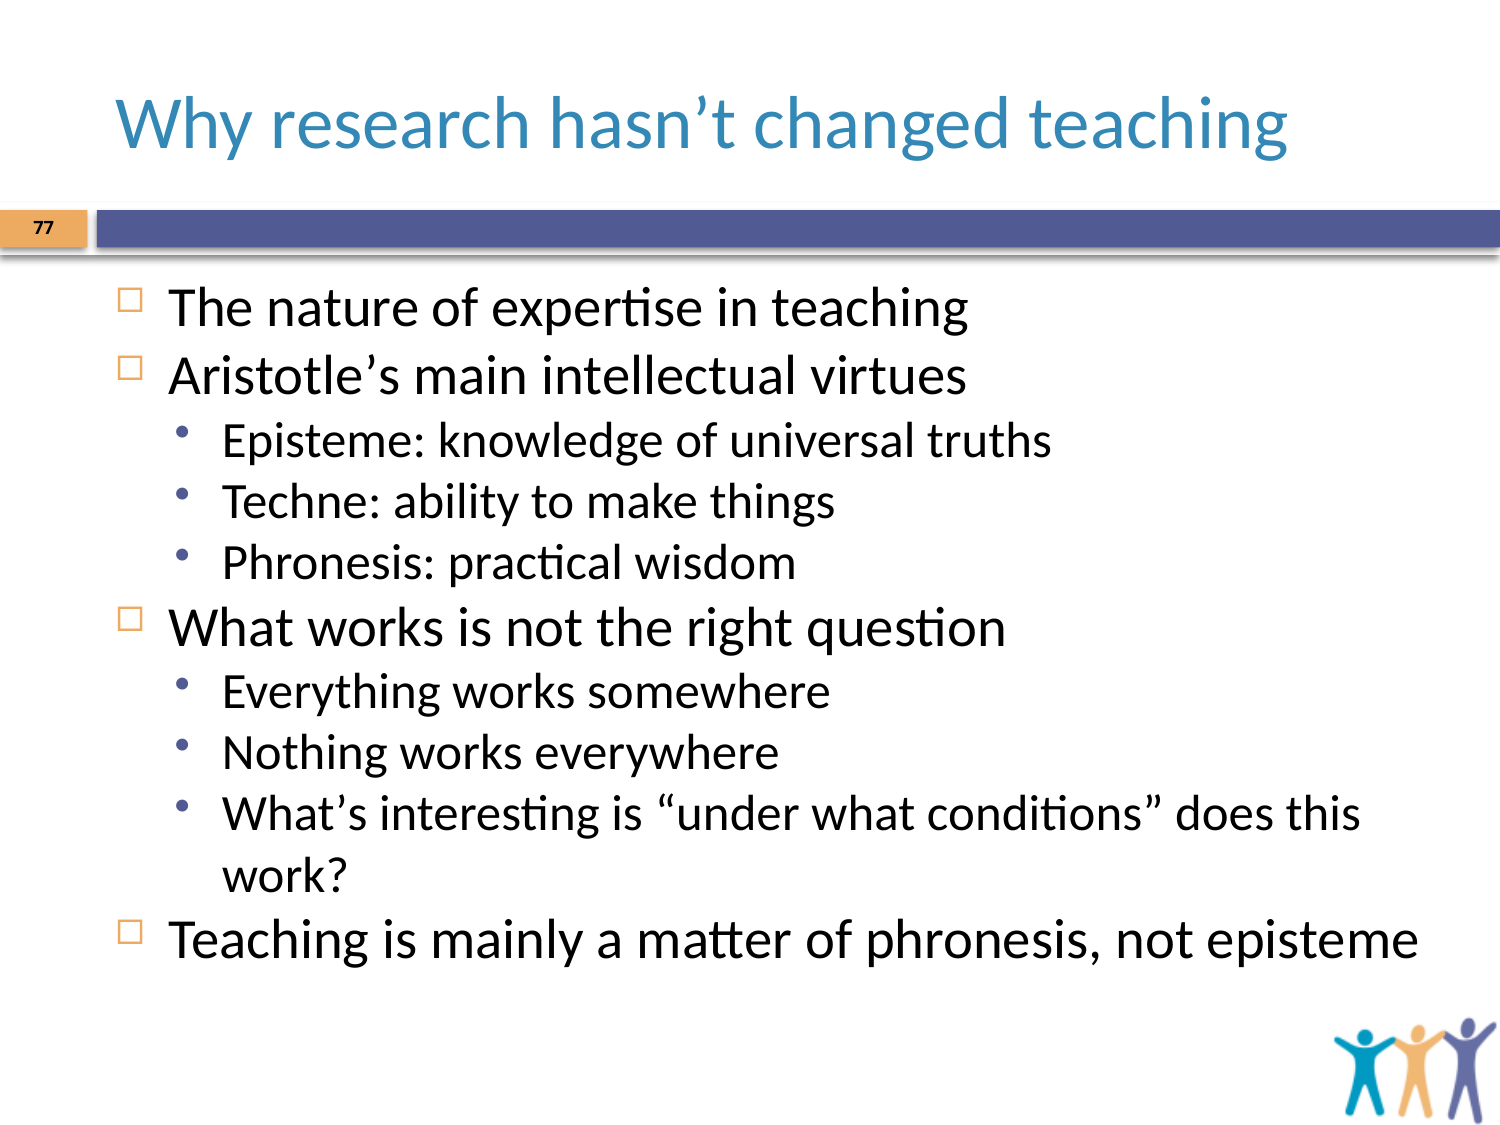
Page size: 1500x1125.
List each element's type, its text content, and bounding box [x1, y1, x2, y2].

slide_number 77 [0, 208, 88, 249]
list The nature of expertise in teaching Aristotle’s main intellectual virtues Episteme: knowledge of universal truths Techne: ability to make things Phronesis: practical wisdom What works is not the right question Everything works somewhere Nothing works everywhere What’s interesting is “under what conditions” does this work? Teaching is mainly a matter of phronesis, not episteme [100, 262, 1438, 1005]
title Why research hasn’t changed teaching [100, 37, 1438, 200]
